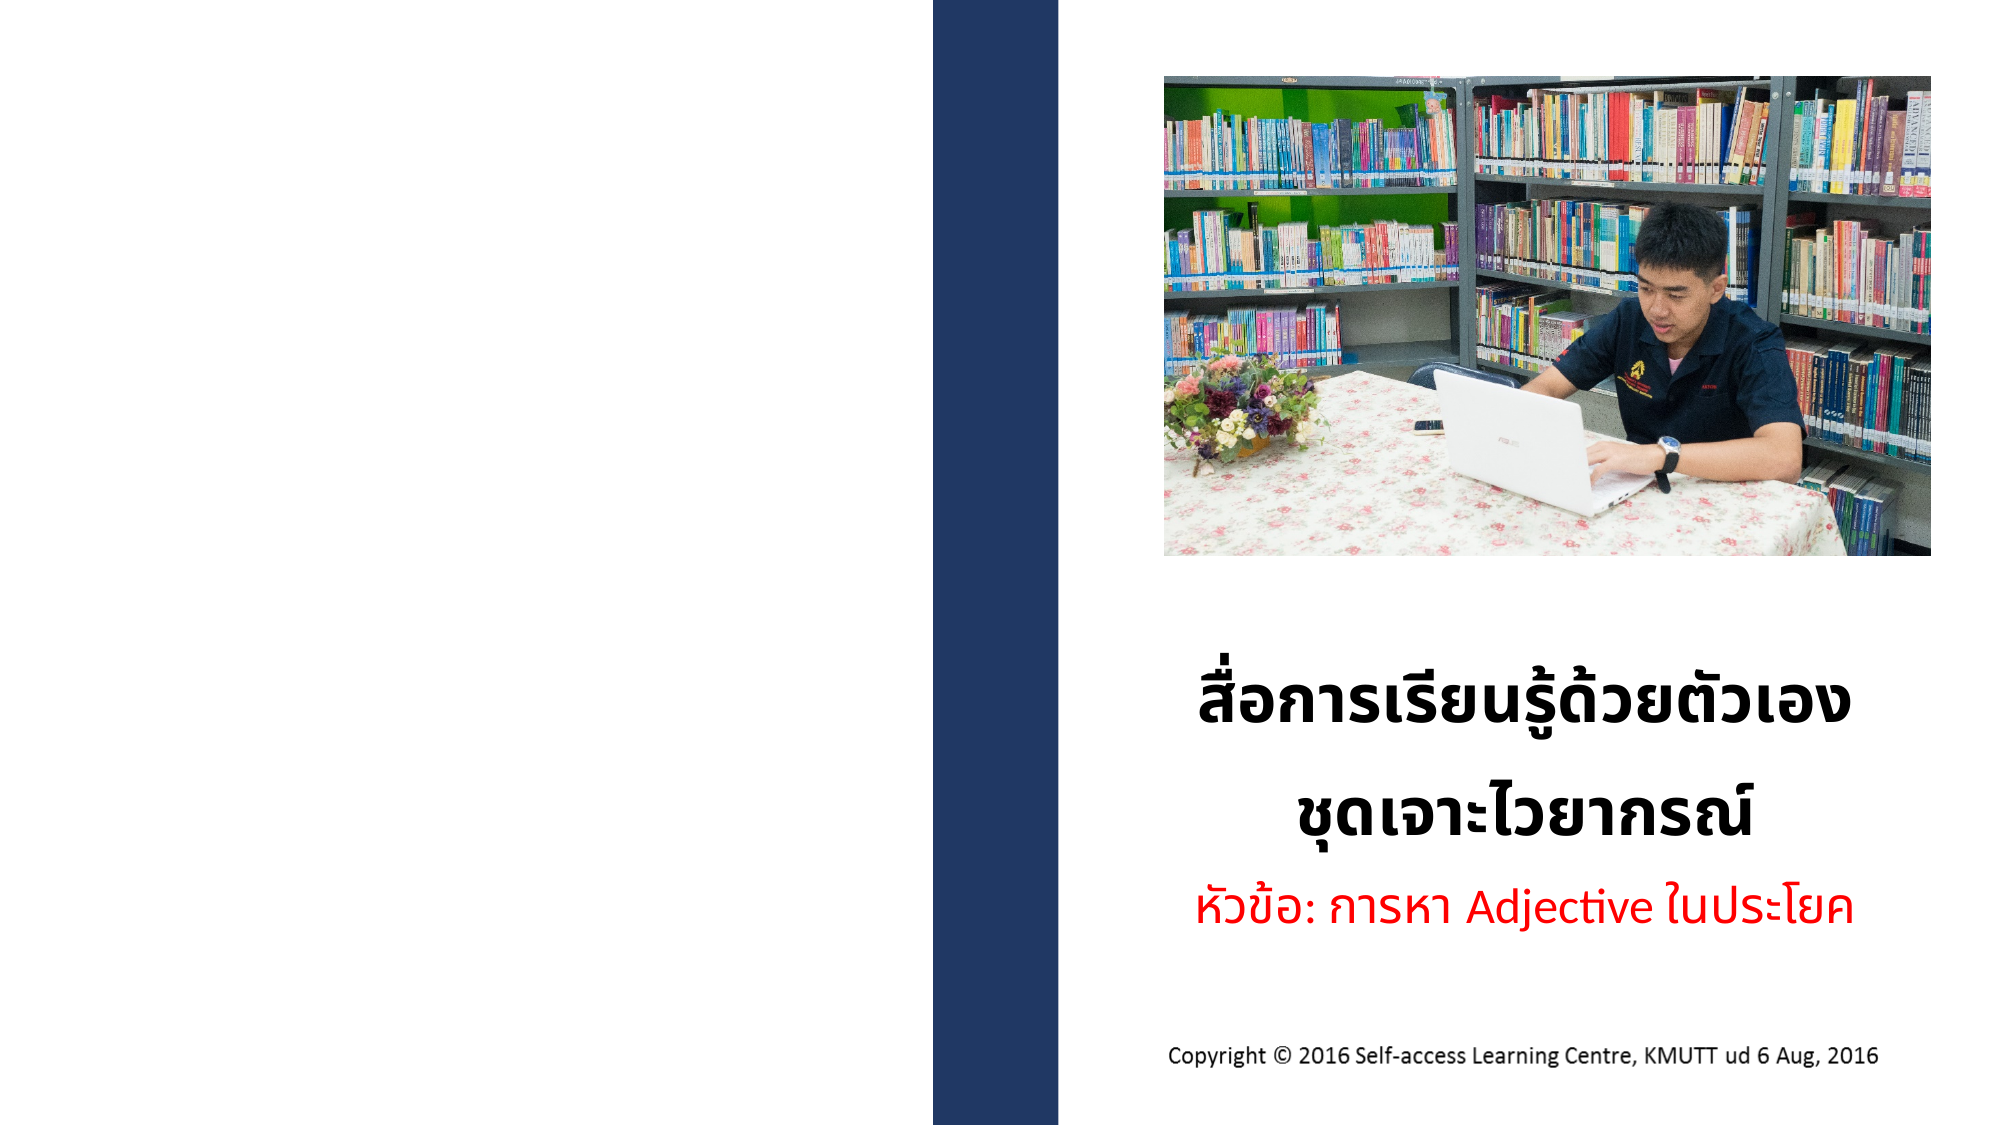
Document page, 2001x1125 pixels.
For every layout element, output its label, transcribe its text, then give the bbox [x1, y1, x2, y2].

text_box สื่อการเรียนรู้ด้วยตัวเอง ชุดเจาะไวยากรณ์ หัวข้อ: การหา Adjective ในประโยค [1161, 647, 1890, 943]
picture [1151, 1032, 1945, 1086]
picture [1164, 76, 1931, 556]
text_box [932, 0, 1059, 1125]
